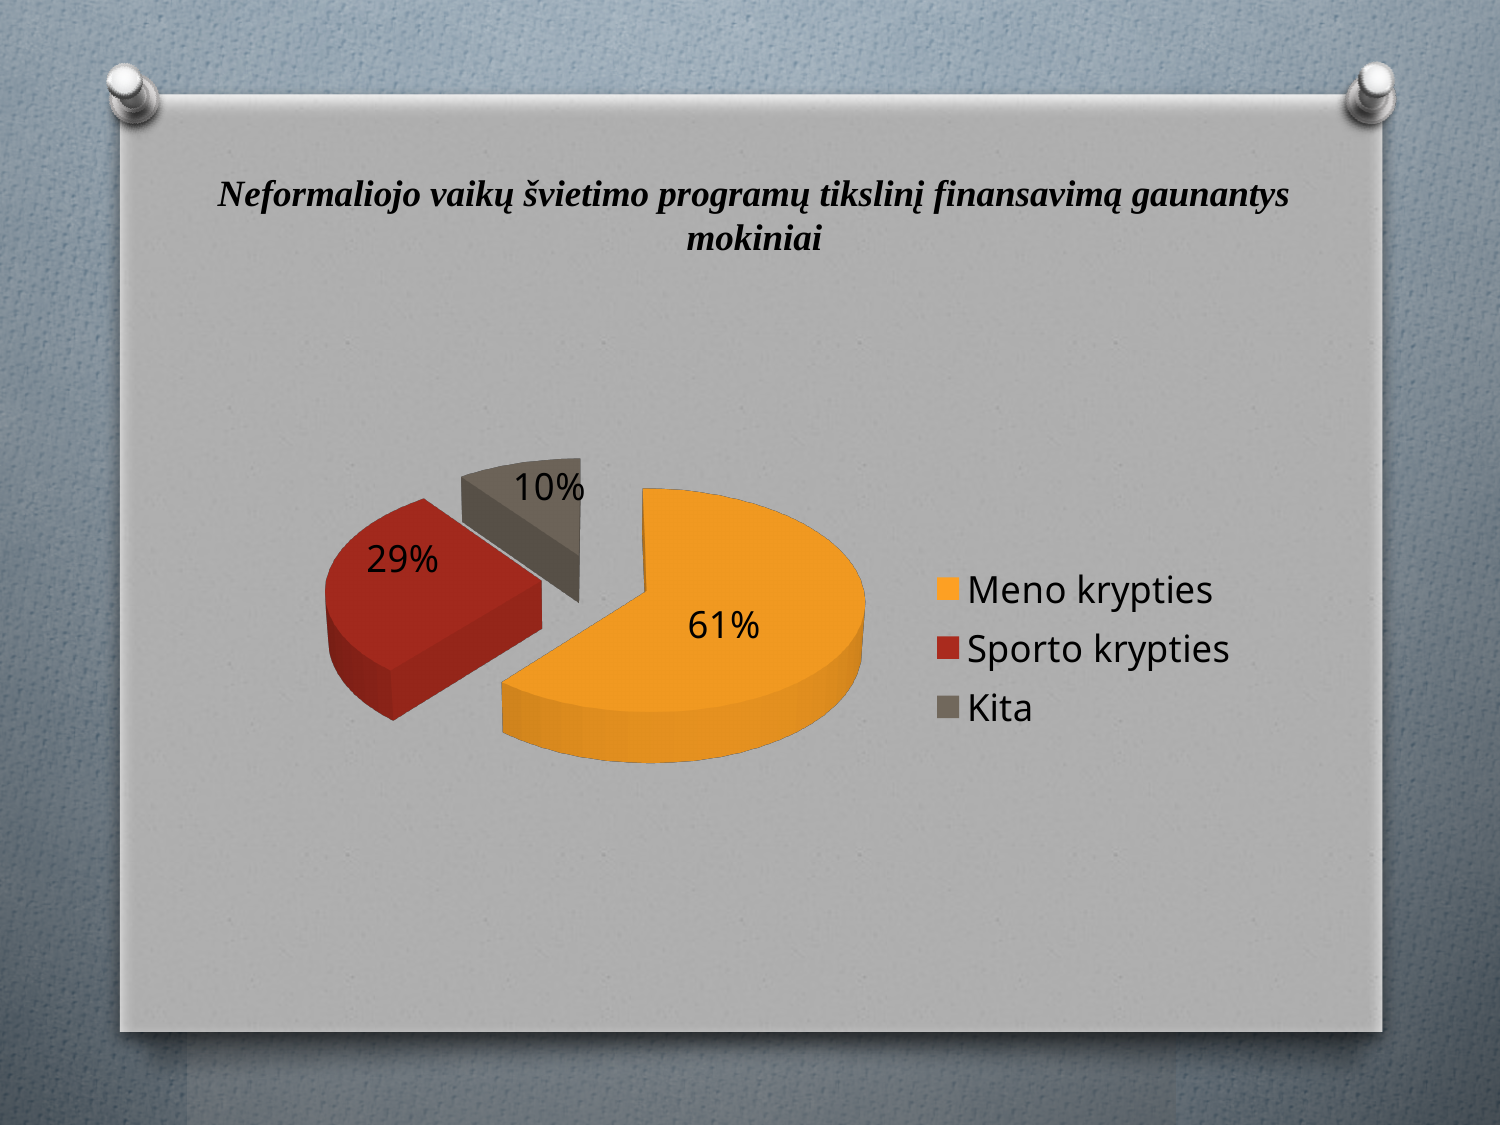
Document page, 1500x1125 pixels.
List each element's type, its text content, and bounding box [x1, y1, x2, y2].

chart [253, 314, 1255, 982]
picture [1317, 35, 1439, 156]
title Neformaliojo vaikų švietimo programų tikslinį finansavimą gaunantys mokiniai [183, 160, 1326, 359]
picture [75, 29, 198, 153]
